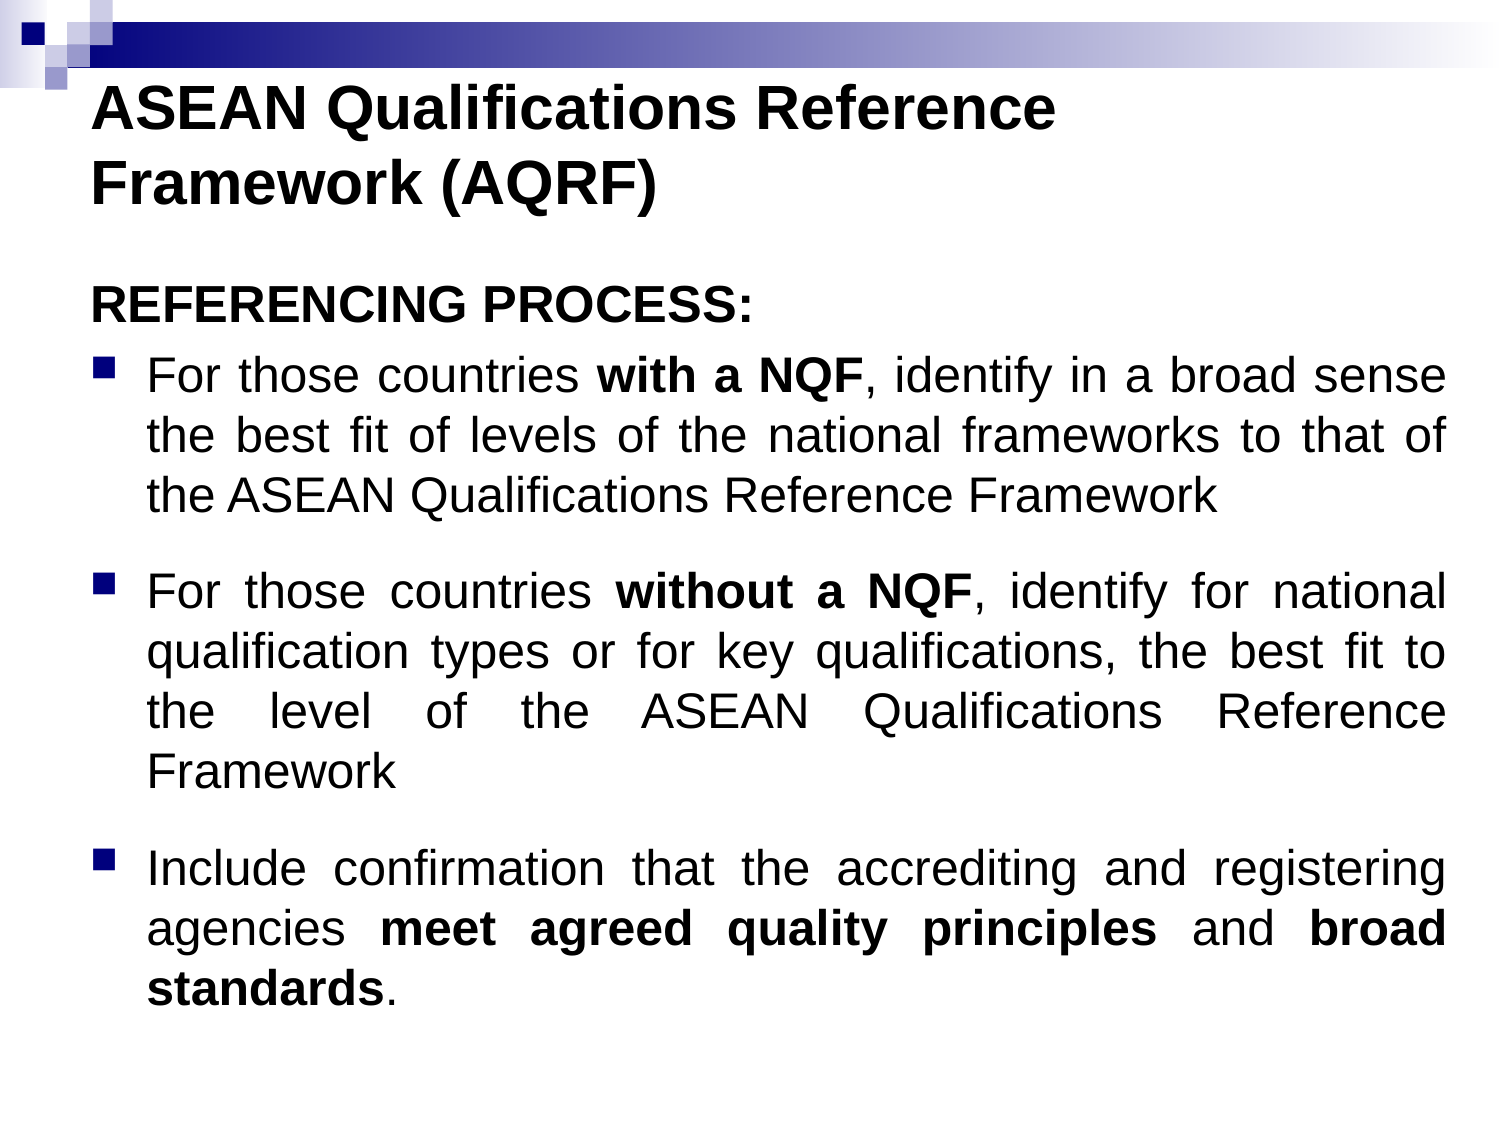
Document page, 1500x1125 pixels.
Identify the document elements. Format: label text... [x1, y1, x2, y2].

title ASEAN Qualifications Reference Framework (AQRF) [74, 0, 1426, 226]
list REFERENCING PROCESS: For those countries with a NQF, identify in a broad sense the best fit of levels of the national frameworks to that of the ASEAN Qualifications Reference Framework For those countries without a NQF, identify for national qualification types or for key qualifications, the best fit to the level of the ASEAN Qualifications Reference Framework Include confirmation that the accrediting and registering agencies meet agreed quality principles and broad standards. [74, 262, 1463, 1088]
